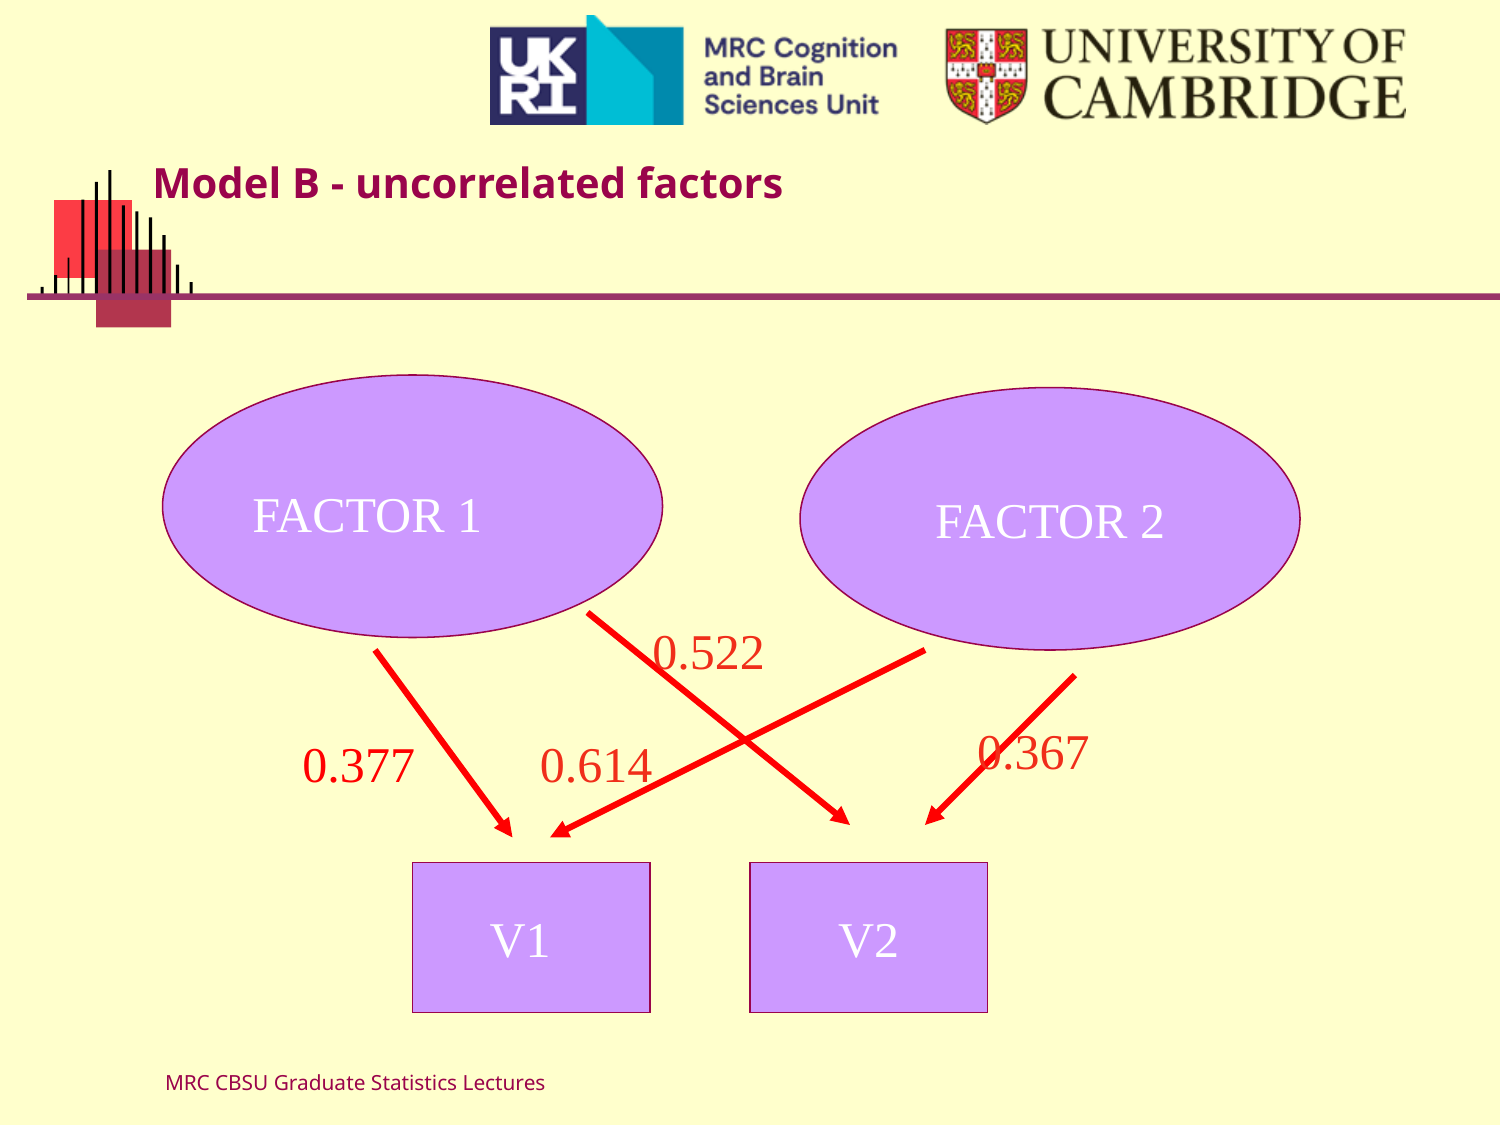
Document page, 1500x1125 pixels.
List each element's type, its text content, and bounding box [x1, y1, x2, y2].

text_box 0.522 [637, 612, 813, 688]
footer MRC CBSU Graduate Statistics Lectures [149, 1062, 988, 1101]
text_box [924, 787, 963, 826]
text_box FACTOR 1 [237, 474, 600, 550]
text_box [412, 862, 650, 1013]
text_box [162, 375, 663, 638]
text_box FACTOR 2 [800, 387, 1301, 651]
title Model B - uncorrelated factors [137, 137, 988, 233]
text_box V1 [474, 899, 613, 975]
text_box 0.377 [287, 724, 430, 800]
text_box 0.367 [962, 712, 1200, 788]
text_box V2 [749, 862, 988, 1013]
text_box [746, 740, 850, 826]
picture [490, 15, 1406, 125]
text_box [374, 649, 513, 838]
text_box [549, 800, 626, 838]
text_box 0.614 [525, 724, 725, 800]
list [75, 262, 1425, 1038]
